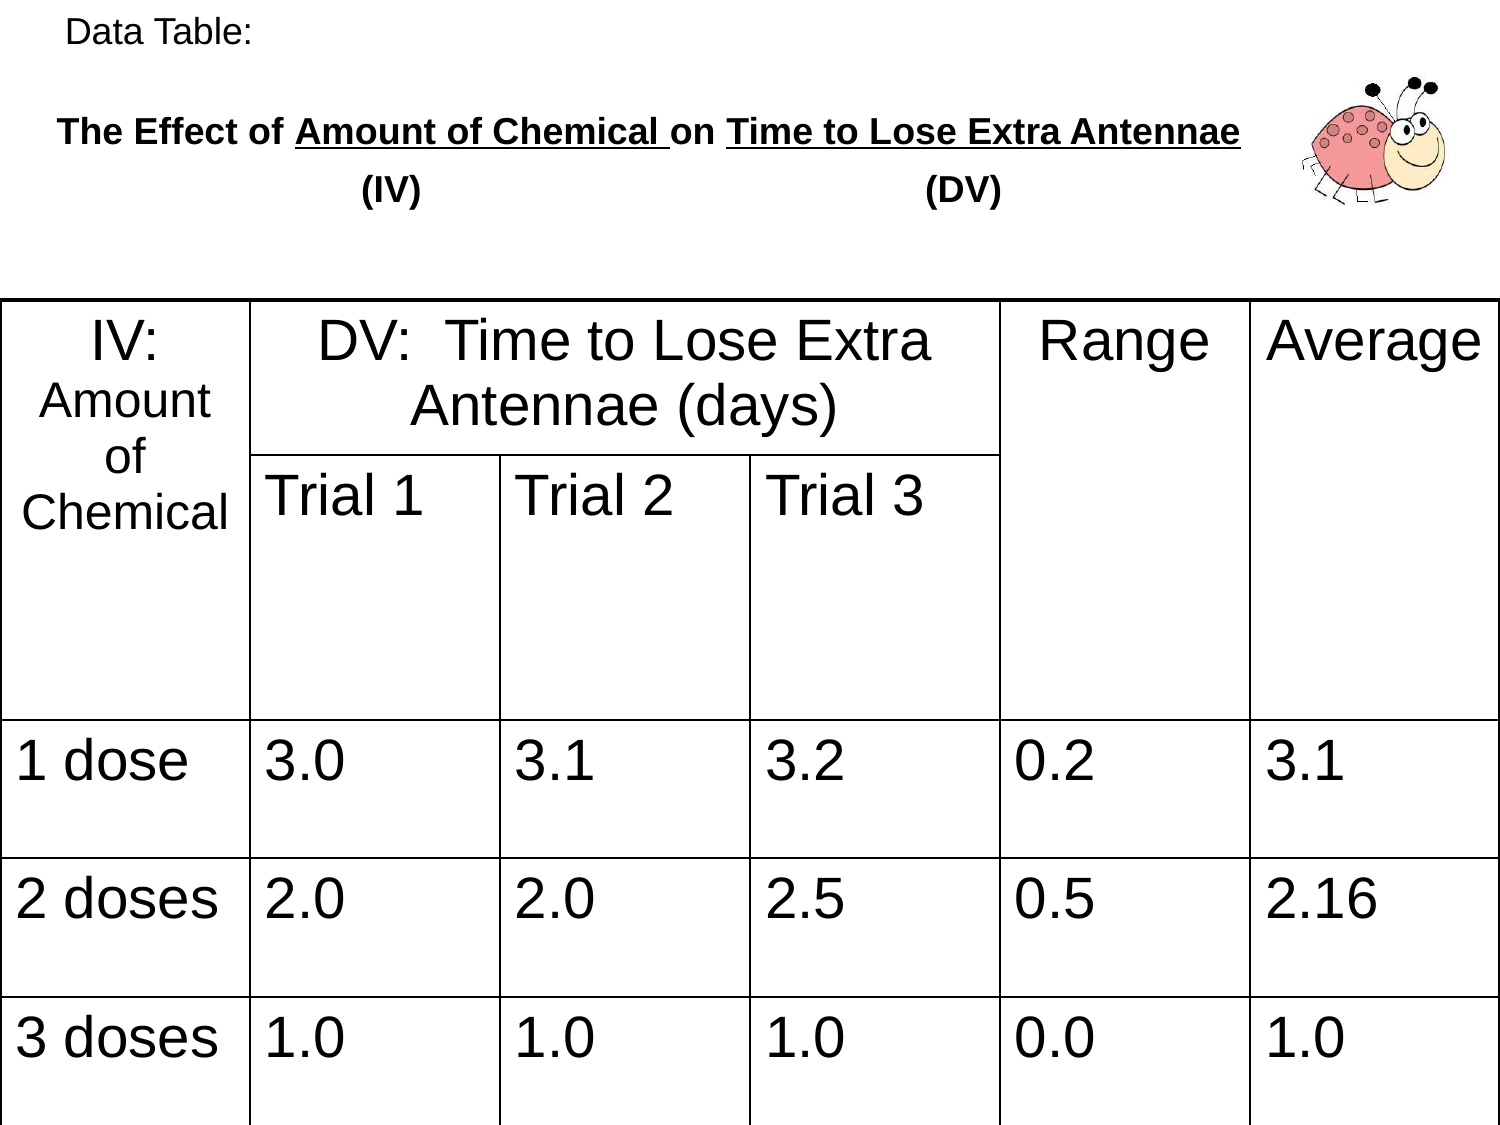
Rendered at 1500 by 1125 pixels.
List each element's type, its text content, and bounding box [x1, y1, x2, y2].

table_cell 1 dose [2, 721, 249, 857]
table_cell 3 doses [2, 998, 249, 1125]
table_cell 3.0 [251, 721, 499, 857]
text_box Data Table: [50, 0, 463, 60]
text_box The Effect of Amount of Chemical on Time to Lose Extra Antennae (IV) (DV) [0, 99, 1294, 218]
table_cell 1.0 [1251, 998, 1498, 1125]
table_cell Trial 1 [251, 456, 499, 719]
table_header Average [1251, 302, 1498, 719]
table_cell 3.1 [1251, 721, 1498, 857]
picture [1299, 62, 1463, 230]
table_header IV: Amount of Chemical [2, 302, 249, 719]
table_cell 0.5 [1001, 859, 1249, 996]
table_cell 2.5 [751, 859, 999, 996]
table_cell 0.2 [1001, 721, 1249, 857]
table_cell Trial 3 [751, 456, 999, 719]
table_cell 1.0 [751, 998, 999, 1125]
table_cell 3.2 [751, 721, 999, 857]
table_cell 2.16 [1251, 859, 1498, 996]
table_cell Trial 2 [501, 456, 749, 719]
table_cell 0.0 [1001, 998, 1249, 1125]
table_cell 2.0 [501, 859, 749, 996]
table_cell 3.1 [501, 721, 749, 857]
table_header DV: Time to Lose Extra Antennae (days) [251, 302, 999, 454]
table_cell 2 doses [2, 859, 249, 996]
table_header Range [1001, 302, 1249, 719]
table_cell 1.0 [501, 998, 749, 1125]
table_cell 1.0 [251, 998, 499, 1125]
table_cell 2.0 [251, 859, 499, 996]
